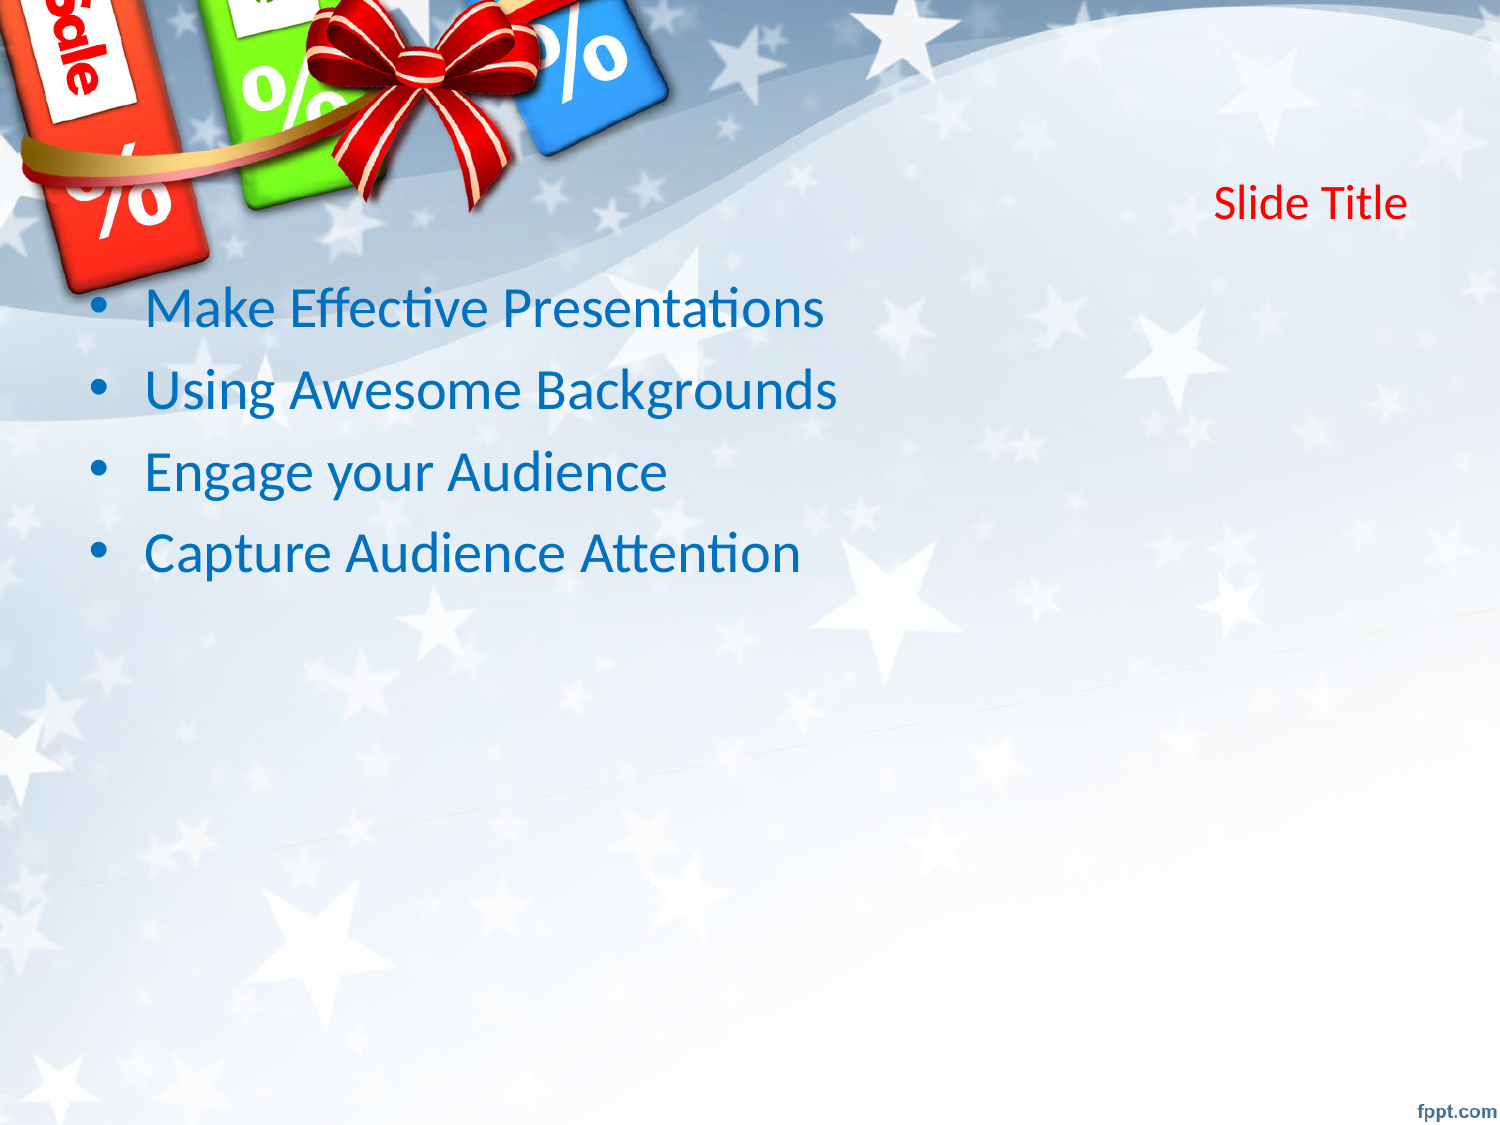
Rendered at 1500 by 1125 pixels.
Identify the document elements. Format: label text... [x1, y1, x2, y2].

list Make Effective Presentations Using Awesome Backgrounds Engage your Audience Capture Audience Attention [73, 261, 1424, 939]
title Slide Title [73, 161, 1424, 237]
picture [0, 0, 1500, 1125]
